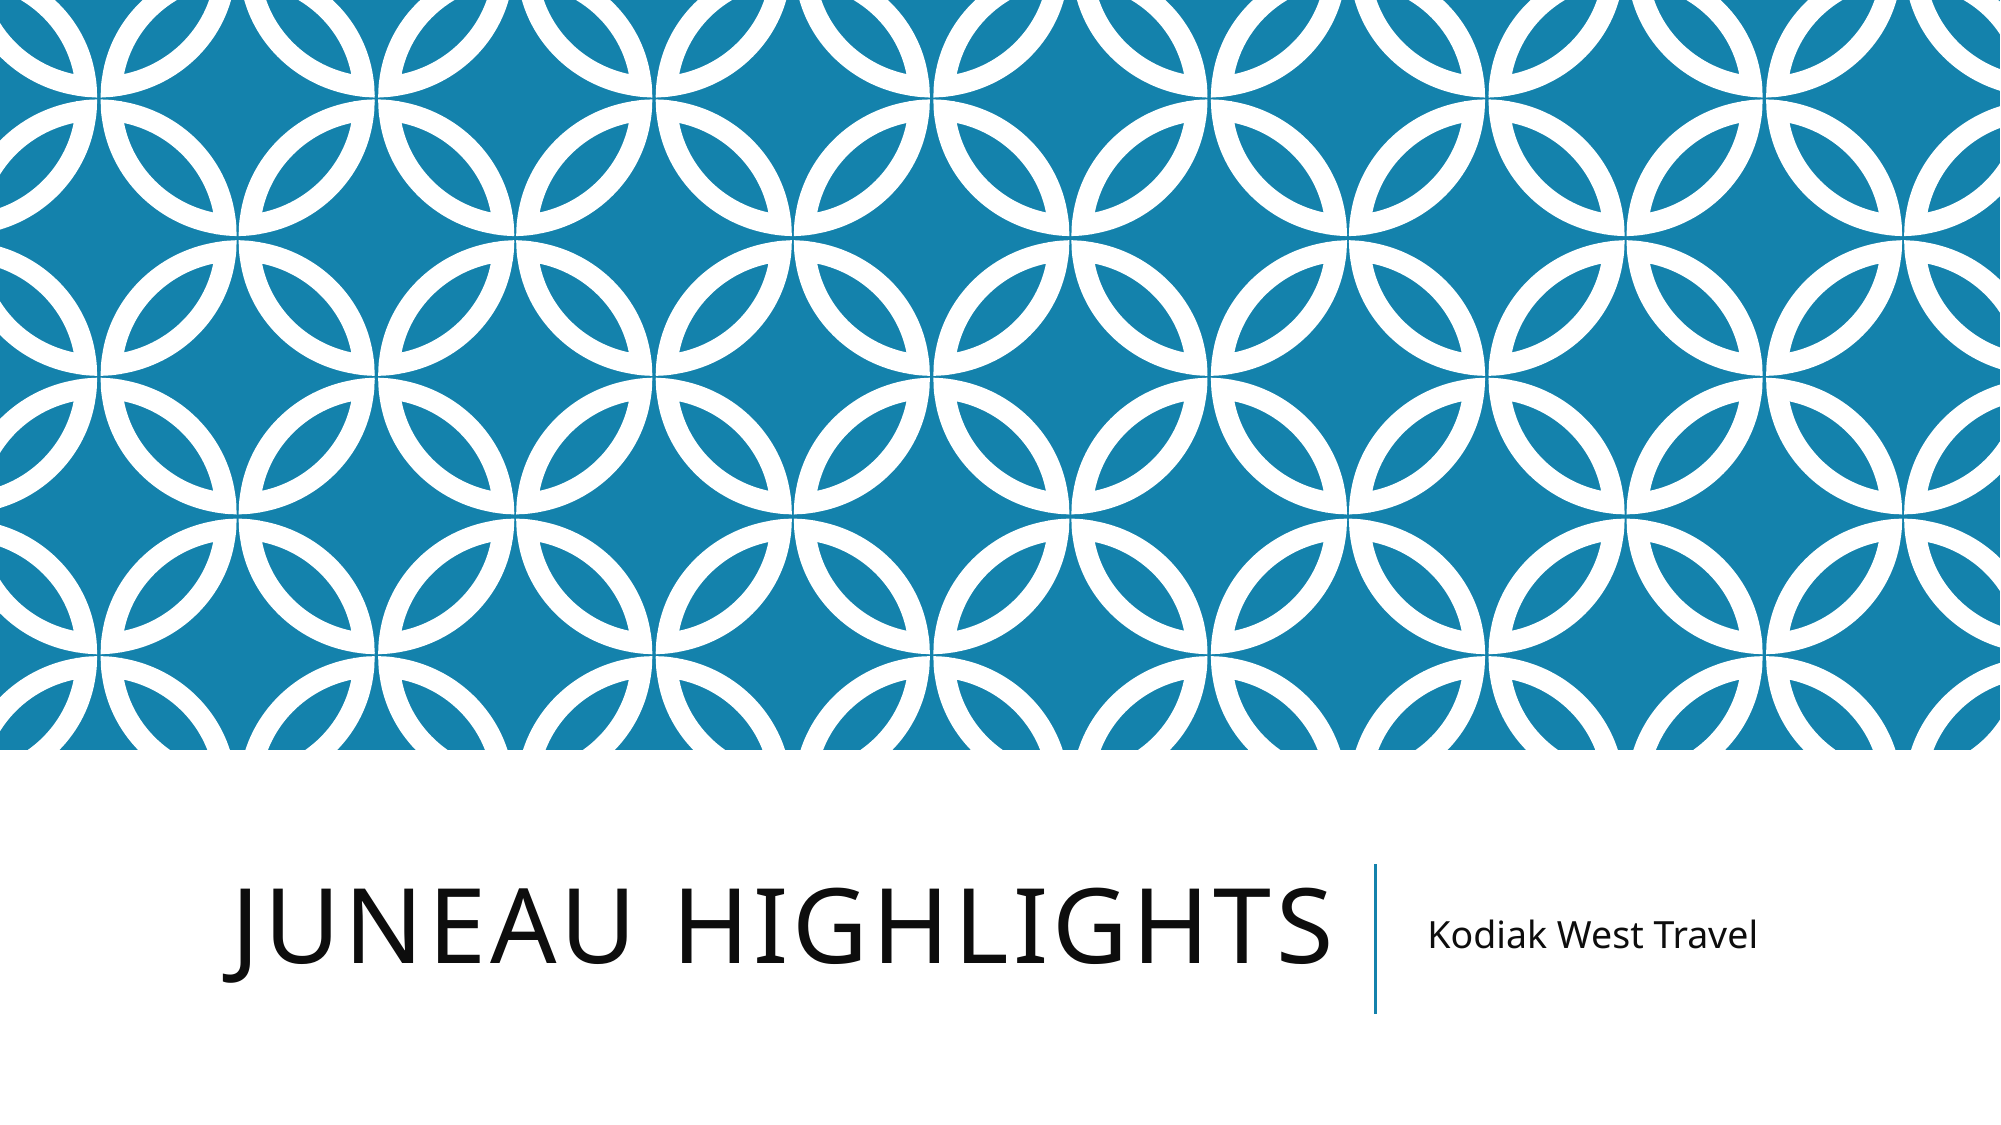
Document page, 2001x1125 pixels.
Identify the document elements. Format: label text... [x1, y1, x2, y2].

subtitle Kodiak West Travel [1412, 813, 1938, 1054]
title Juneau Highlights [75, 813, 1350, 1054]
